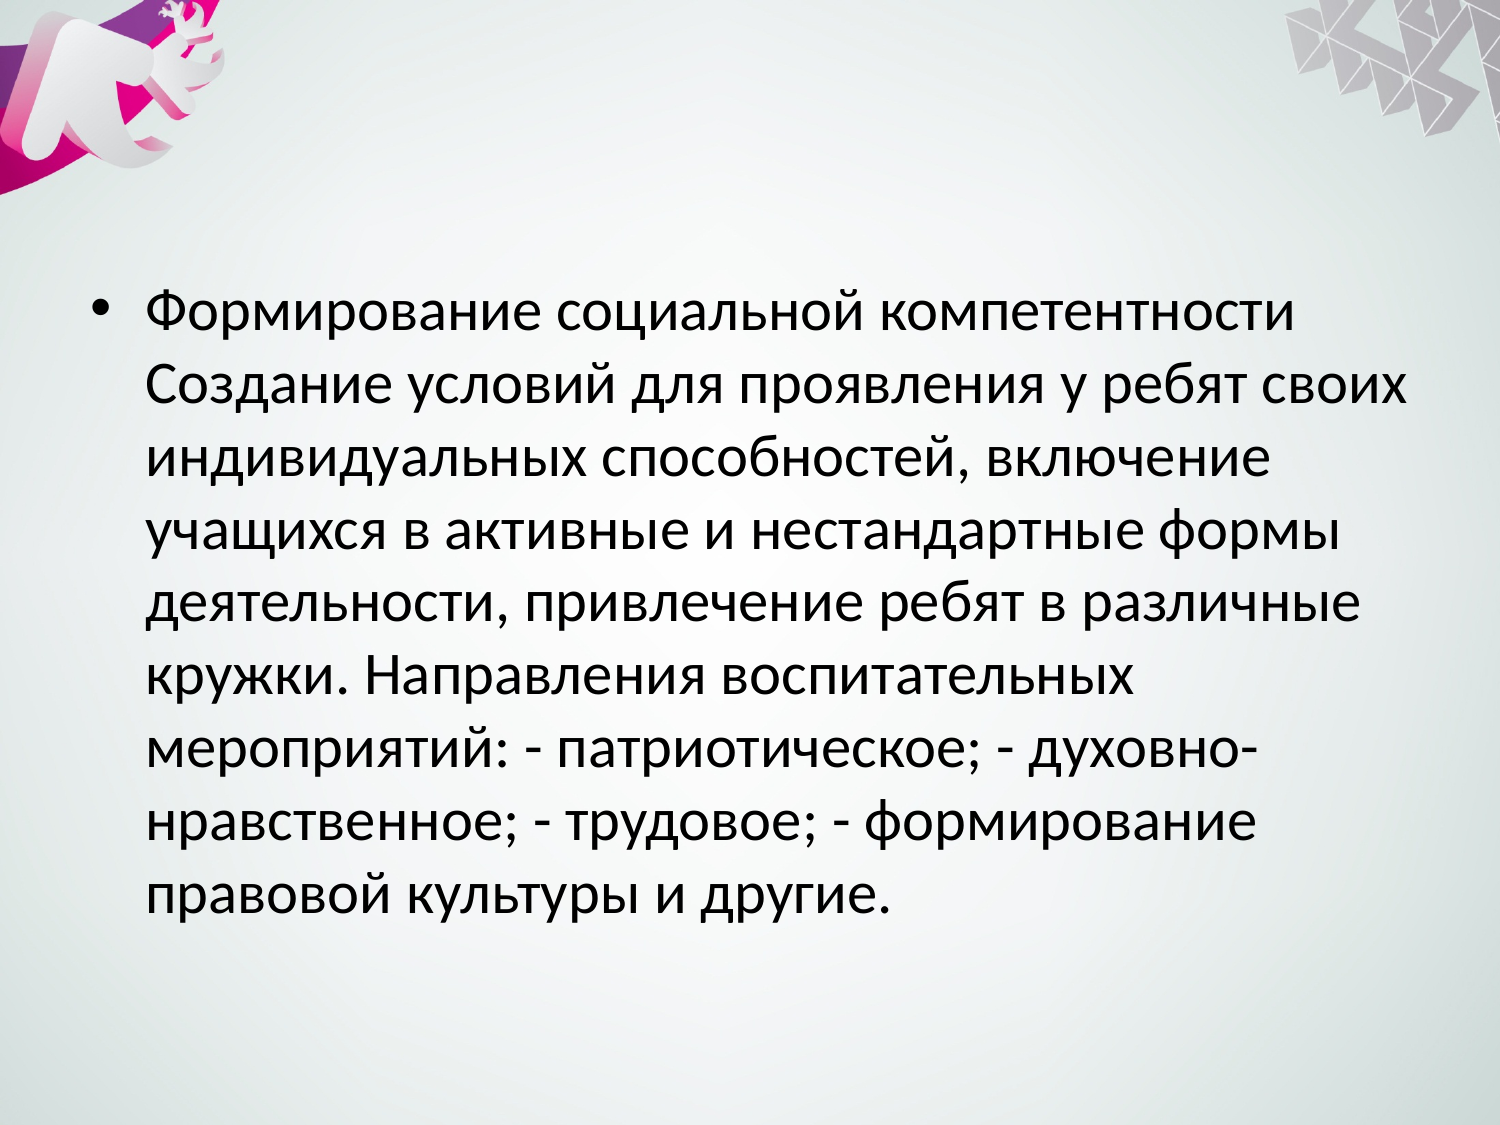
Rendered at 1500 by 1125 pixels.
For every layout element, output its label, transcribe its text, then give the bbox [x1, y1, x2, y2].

list Формирование социальной компетентности Создание условий для проявления у ребят своих индивидуальных способностей, включение учащихся в активные и нестандартные формы деятельности, привлечение ребят в различные кружки. Направления воспитательных мероприятий: - патриотическое; - духовно-нравственное; - трудовое; - формирование правовой культуры и другие. [75, 262, 1425, 1005]
picture [0, 0, 1500, 1125]
